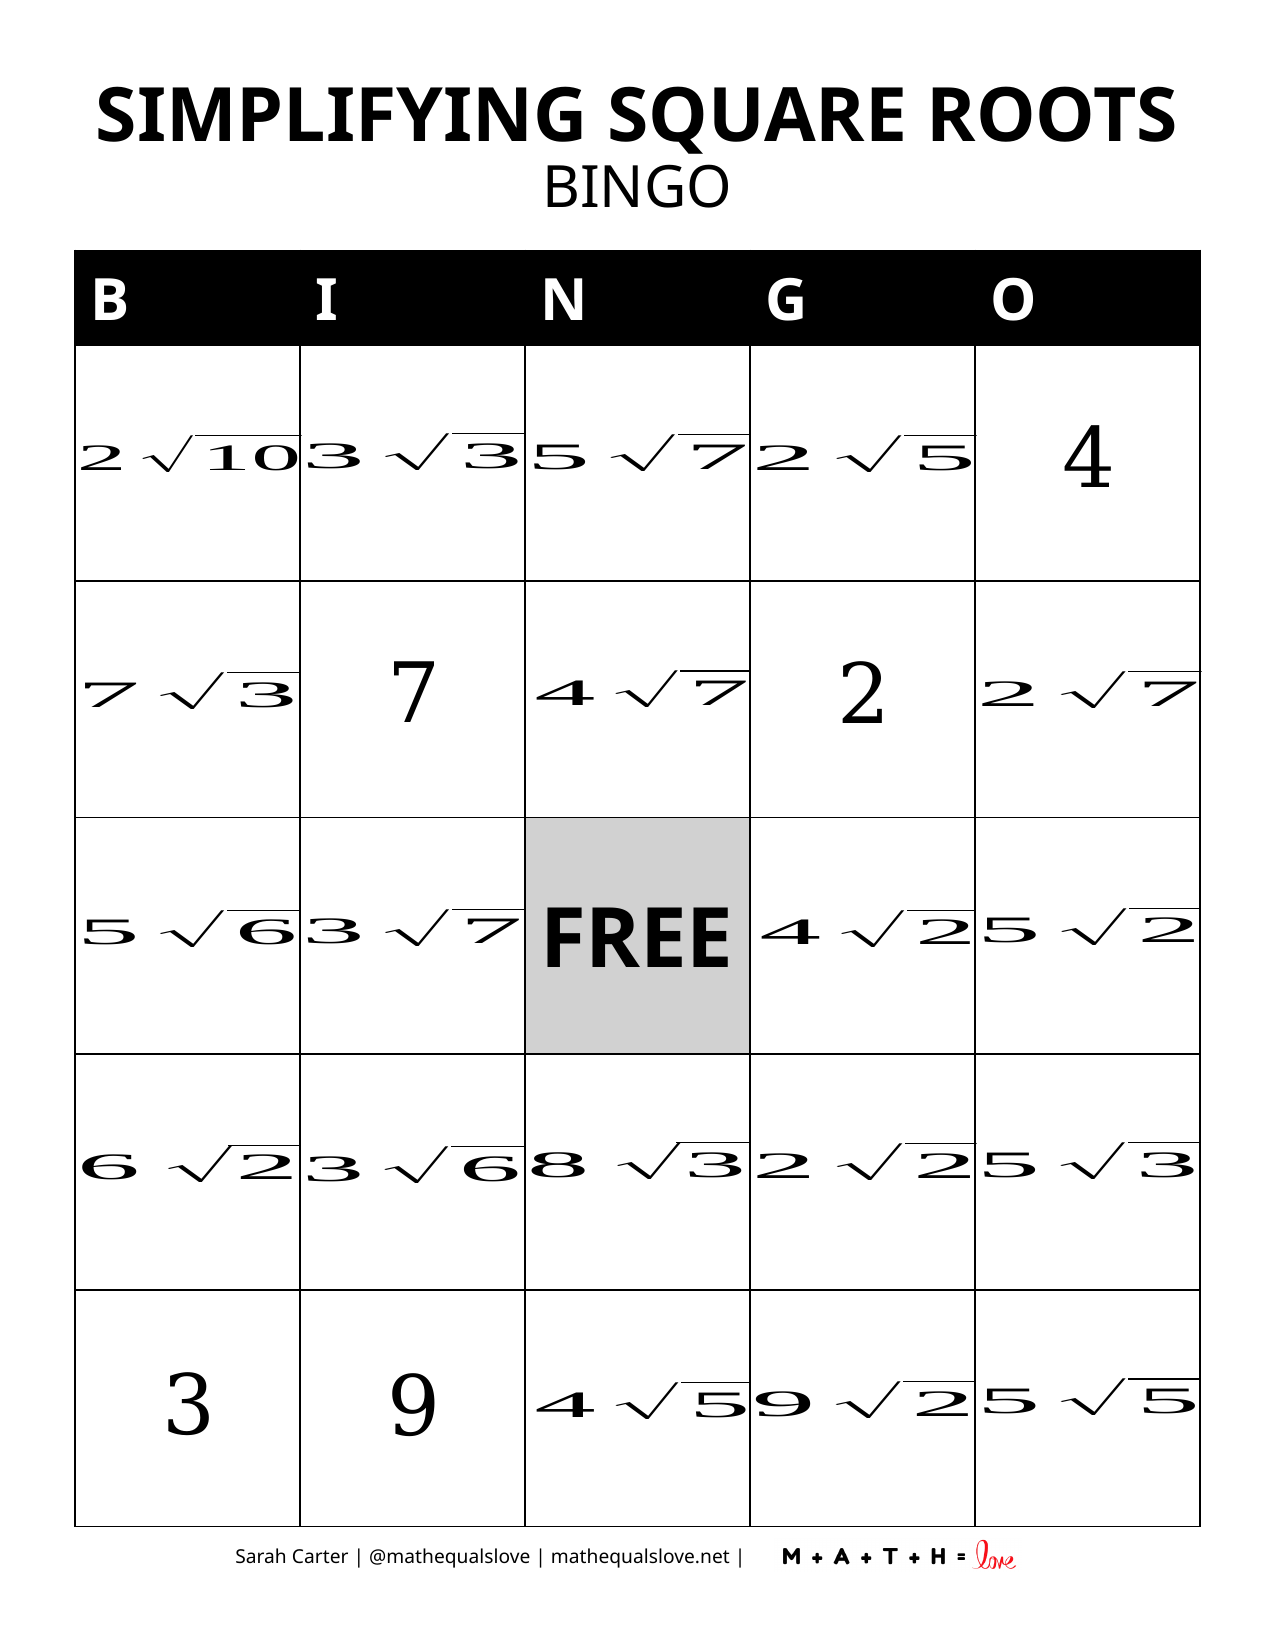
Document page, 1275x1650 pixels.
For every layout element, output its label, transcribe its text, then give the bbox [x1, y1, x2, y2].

table_cell [301, 1426, 524, 1526]
table_cell [76, 346, 299, 580]
table_cell [751, 582, 974, 666]
table_cell [301, 818, 524, 1053]
table_cell [751, 714, 974, 817]
table_cell [301, 346, 524, 580]
table_cell [751, 1055, 974, 1289]
table_cell [976, 478, 1199, 580]
table_cell [526, 1291, 749, 1526]
table_cell [751, 346, 974, 580]
table_cell [976, 818, 1199, 1053]
table_header I [301, 251, 524, 344]
text_box 3 [75, 1377, 303, 1425]
table_cell [526, 1055, 749, 1289]
table_cell [76, 818, 299, 1053]
text_box 9 [300, 1378, 528, 1426]
table_cell [526, 346, 749, 580]
text_box BINGO [74, 165, 1200, 226]
table_cell [76, 1055, 299, 1289]
table_cell [976, 1055, 1199, 1289]
text_box 7 [300, 665, 528, 713]
table_cell [526, 582, 749, 817]
table_cell [76, 1291, 299, 1377]
table_cell [976, 346, 1199, 430]
table_cell [301, 713, 524, 817]
table_header B [76, 251, 299, 344]
table_header N [526, 251, 749, 344]
table_cell [301, 1055, 524, 1289]
table_cell [751, 818, 974, 1053]
table_cell [76, 582, 299, 817]
table_cell [976, 1291, 1199, 1526]
text_box 4 [975, 430, 1203, 478]
table_cell FREE [526, 818, 749, 1053]
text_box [220, 1535, 1055, 1576]
text_box SIMPLIFYING SQUARE ROOTS [74, 59, 1200, 165]
table_cell [301, 1291, 524, 1378]
table_header O [976, 251, 1199, 344]
table_cell [76, 1425, 299, 1526]
table_header G [751, 251, 974, 344]
table_cell [301, 582, 524, 665]
text_box 2 [750, 666, 978, 714]
table_cell [976, 582, 1199, 817]
table_cell [751, 1291, 974, 1526]
